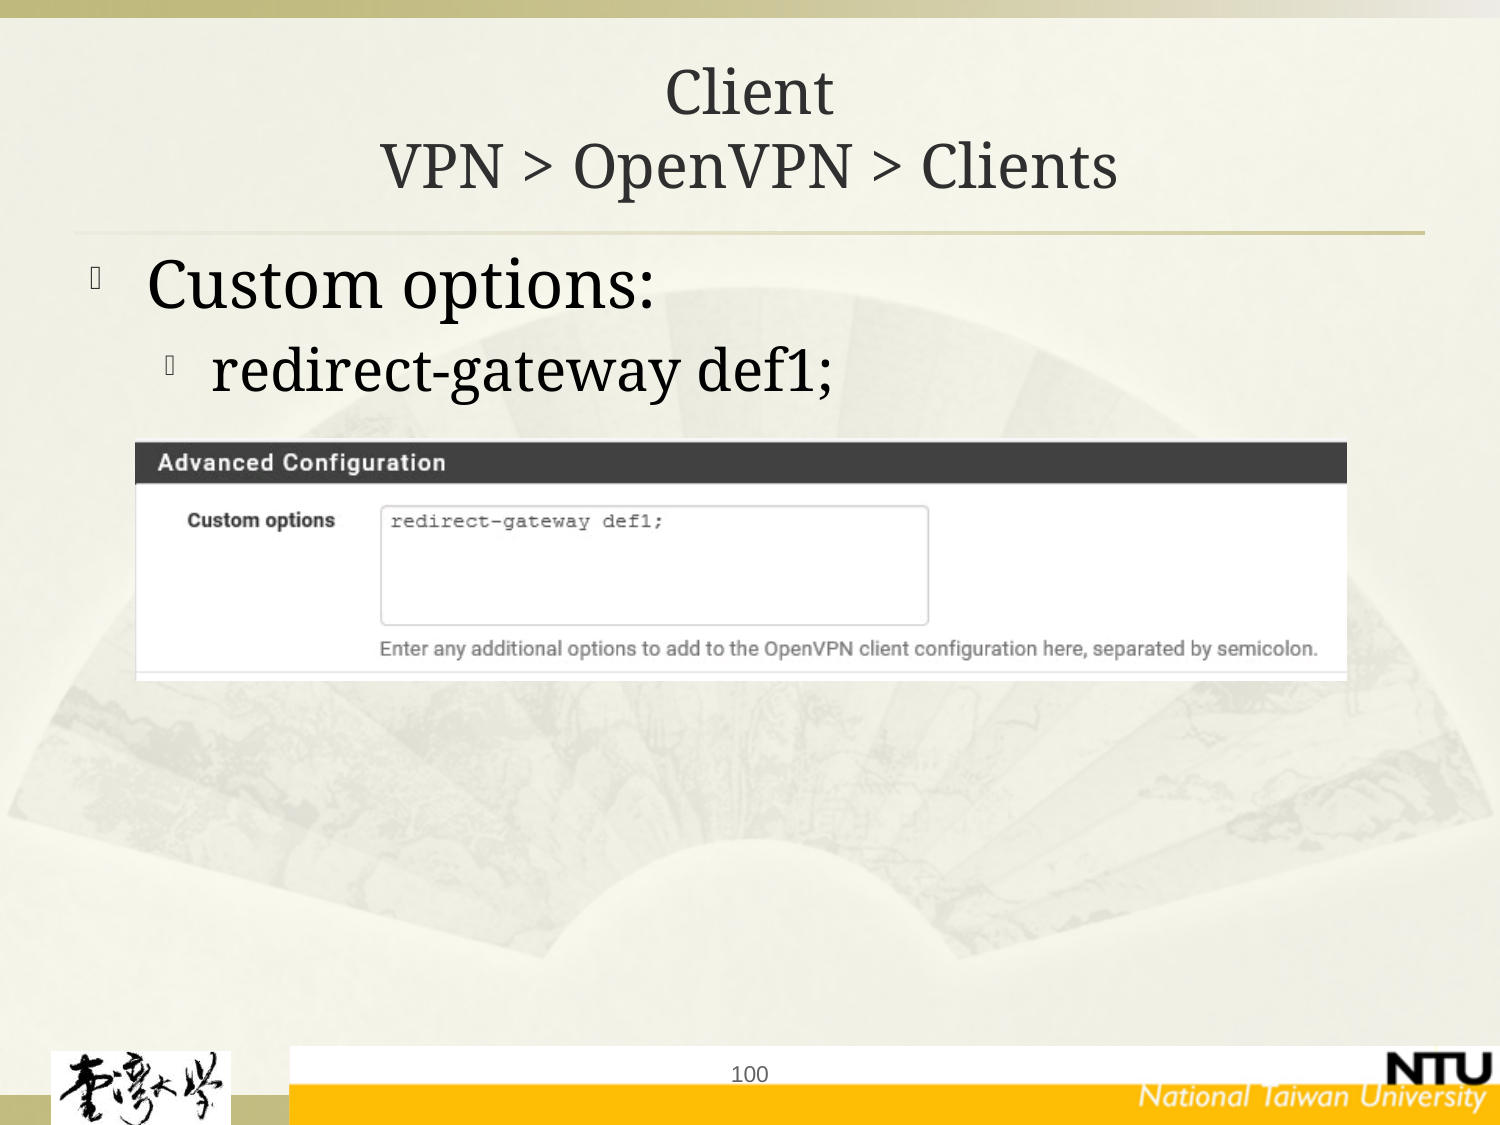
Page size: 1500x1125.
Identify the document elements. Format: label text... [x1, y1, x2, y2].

picture [51, 1051, 231, 1125]
list Custom options: redirect-gateway def1; [75, 234, 1425, 1032]
slide_number 100 [675, 1050, 825, 1097]
picture [135, 437, 1348, 682]
title Client VPN > OpenVPN > Clients [75, 45, 1425, 209]
picture [289, 1046, 1500, 1125]
